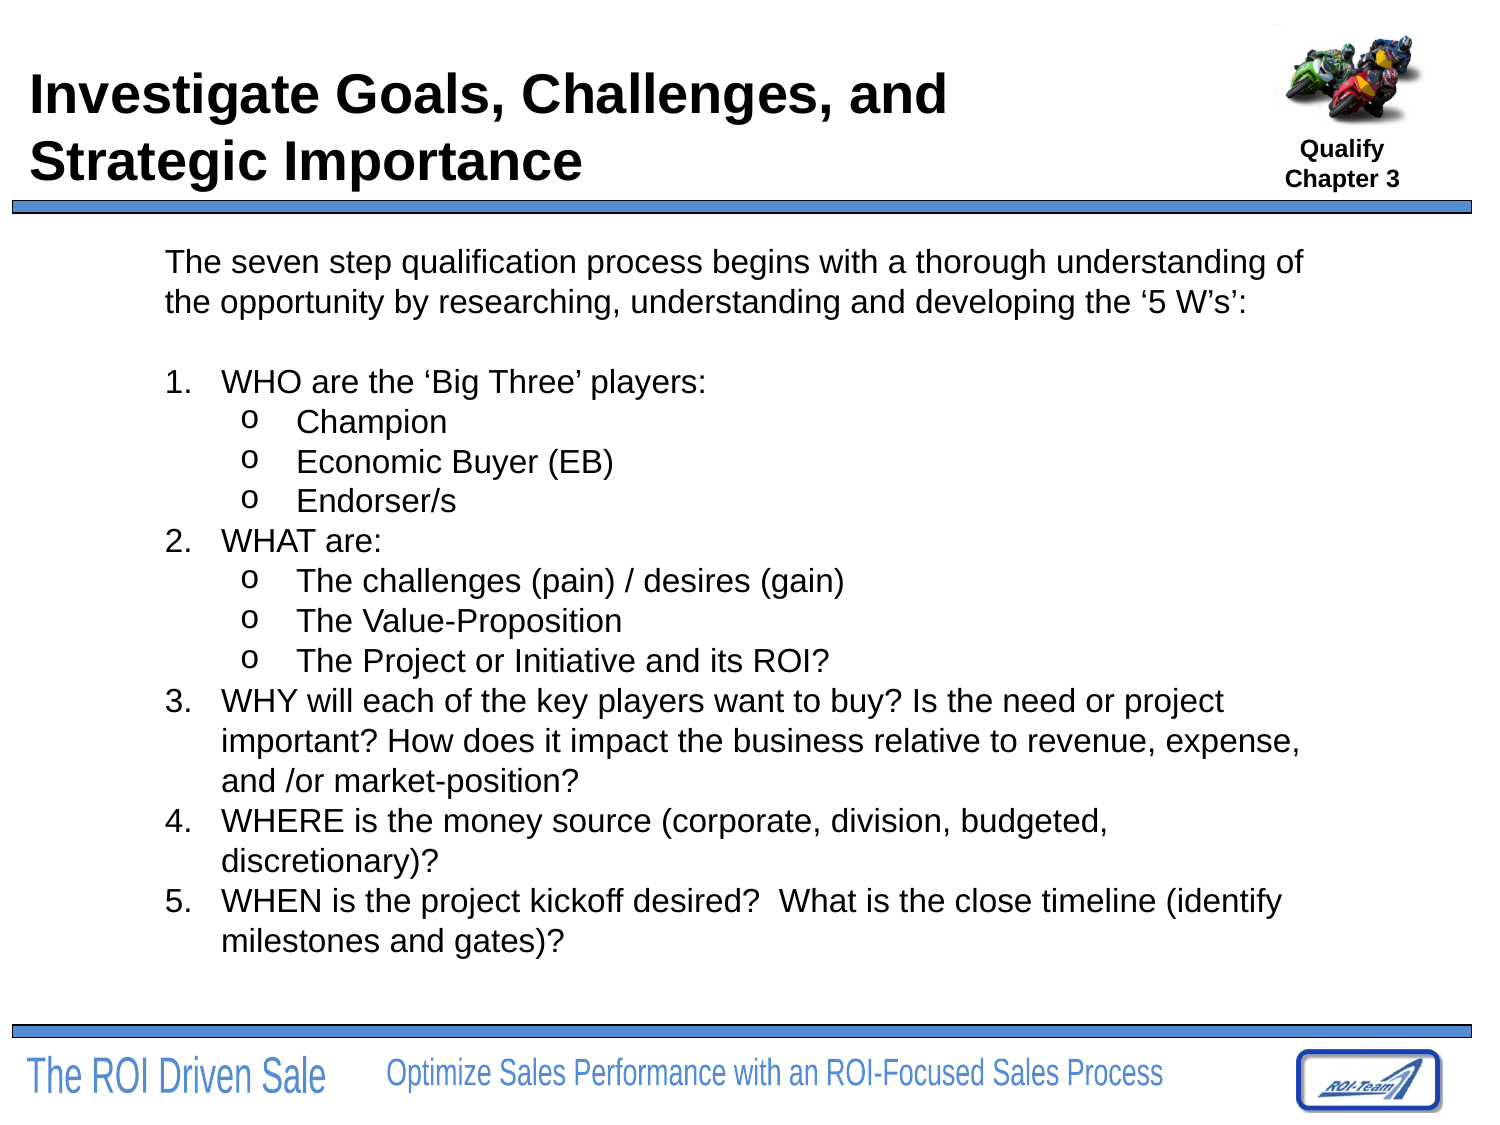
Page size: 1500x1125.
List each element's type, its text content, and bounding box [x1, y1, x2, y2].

text_box The seven step qualification process begins with a thorough understanding of the opportunity by researching, understanding and developing the ‘5 W’s’: WHO are the ‘Big Three’ players: Champion Economic Buyer (EB) Endorser/s WHAT are: The challenges (pain) / desires (gain) The Value-Proposition The Project or Initiative and its ROI? WHY will each of the key players want to buy? Is the need or project important? How does it impact the business relative to revenue, expense, and /or market-position? WHERE is the money source (corporate, division, budgeted, discretionary)? WHEN is the project kickoff desired? What is the close timeline (identify milestones and gates)? [150, 232, 1343, 967]
picture [1275, 24, 1430, 99]
text_box Qualify Chapter 3 [1222, 124, 1463, 200]
title Investigate Goals, Challenges, and Strategic Importance [14, 50, 1163, 200]
picture [1275, 100, 1430, 124]
picture [1296, 1049, 1443, 1113]
